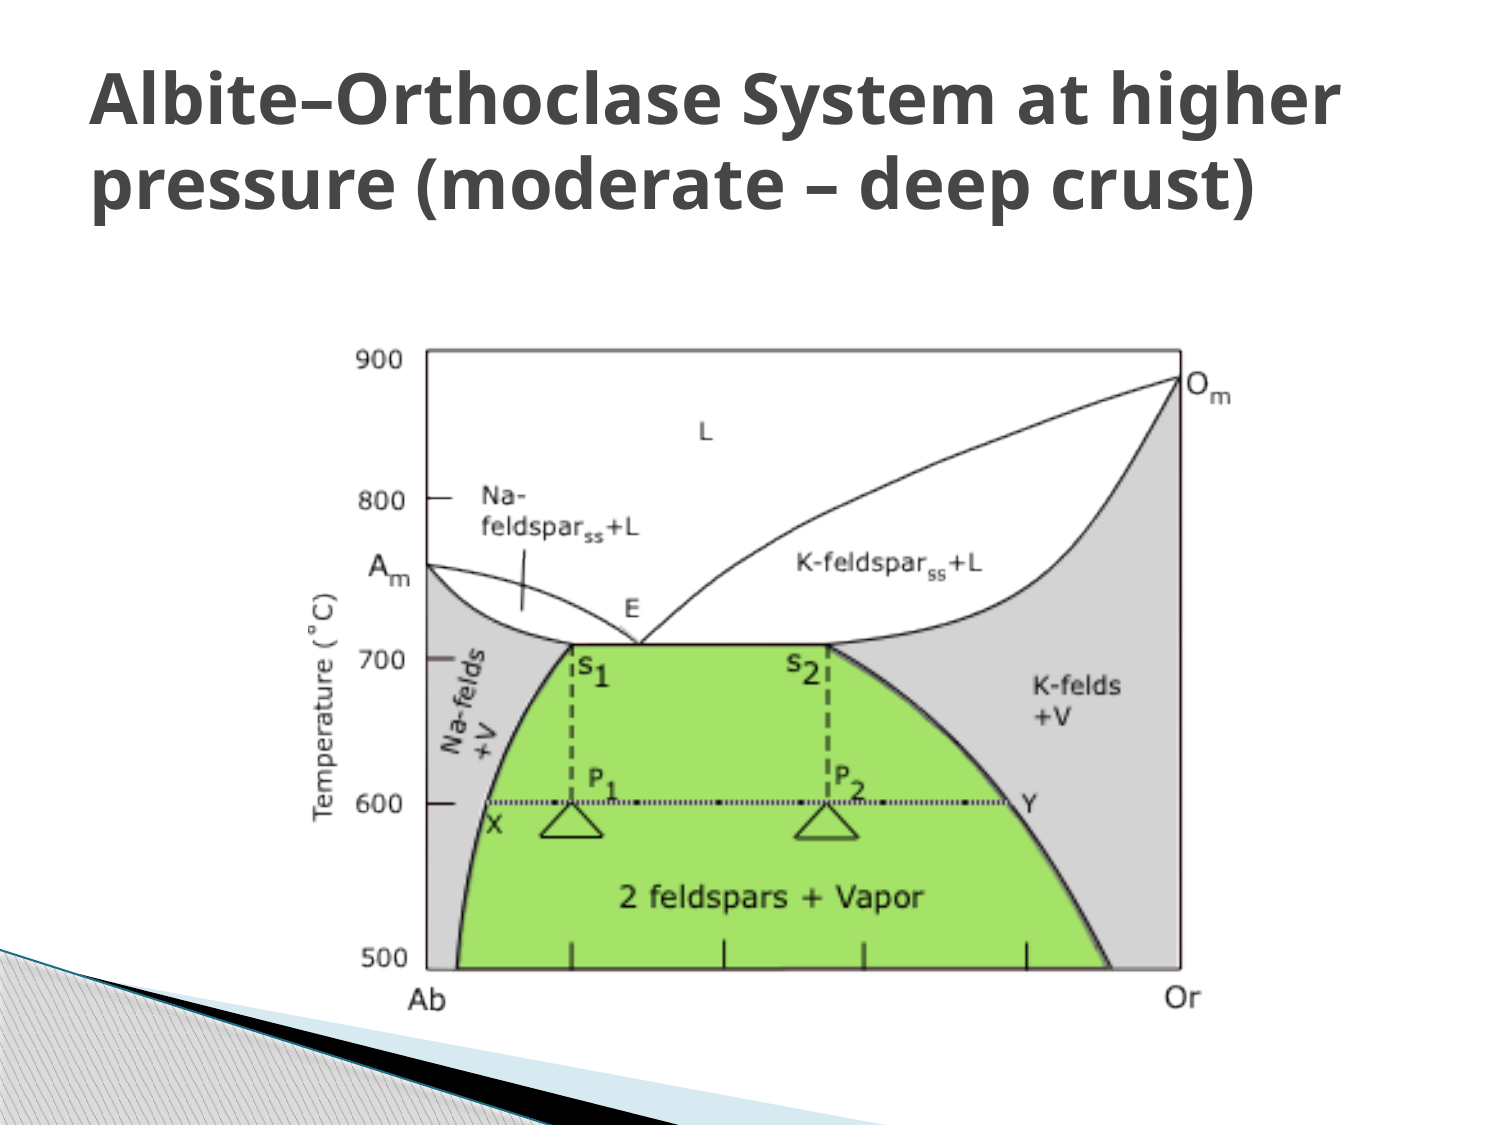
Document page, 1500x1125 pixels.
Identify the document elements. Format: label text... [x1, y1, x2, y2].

picture [307, 341, 1240, 1019]
title Albite–Orthoclase System at higher pressure (moderate – deep crust) [75, 45, 1425, 233]
